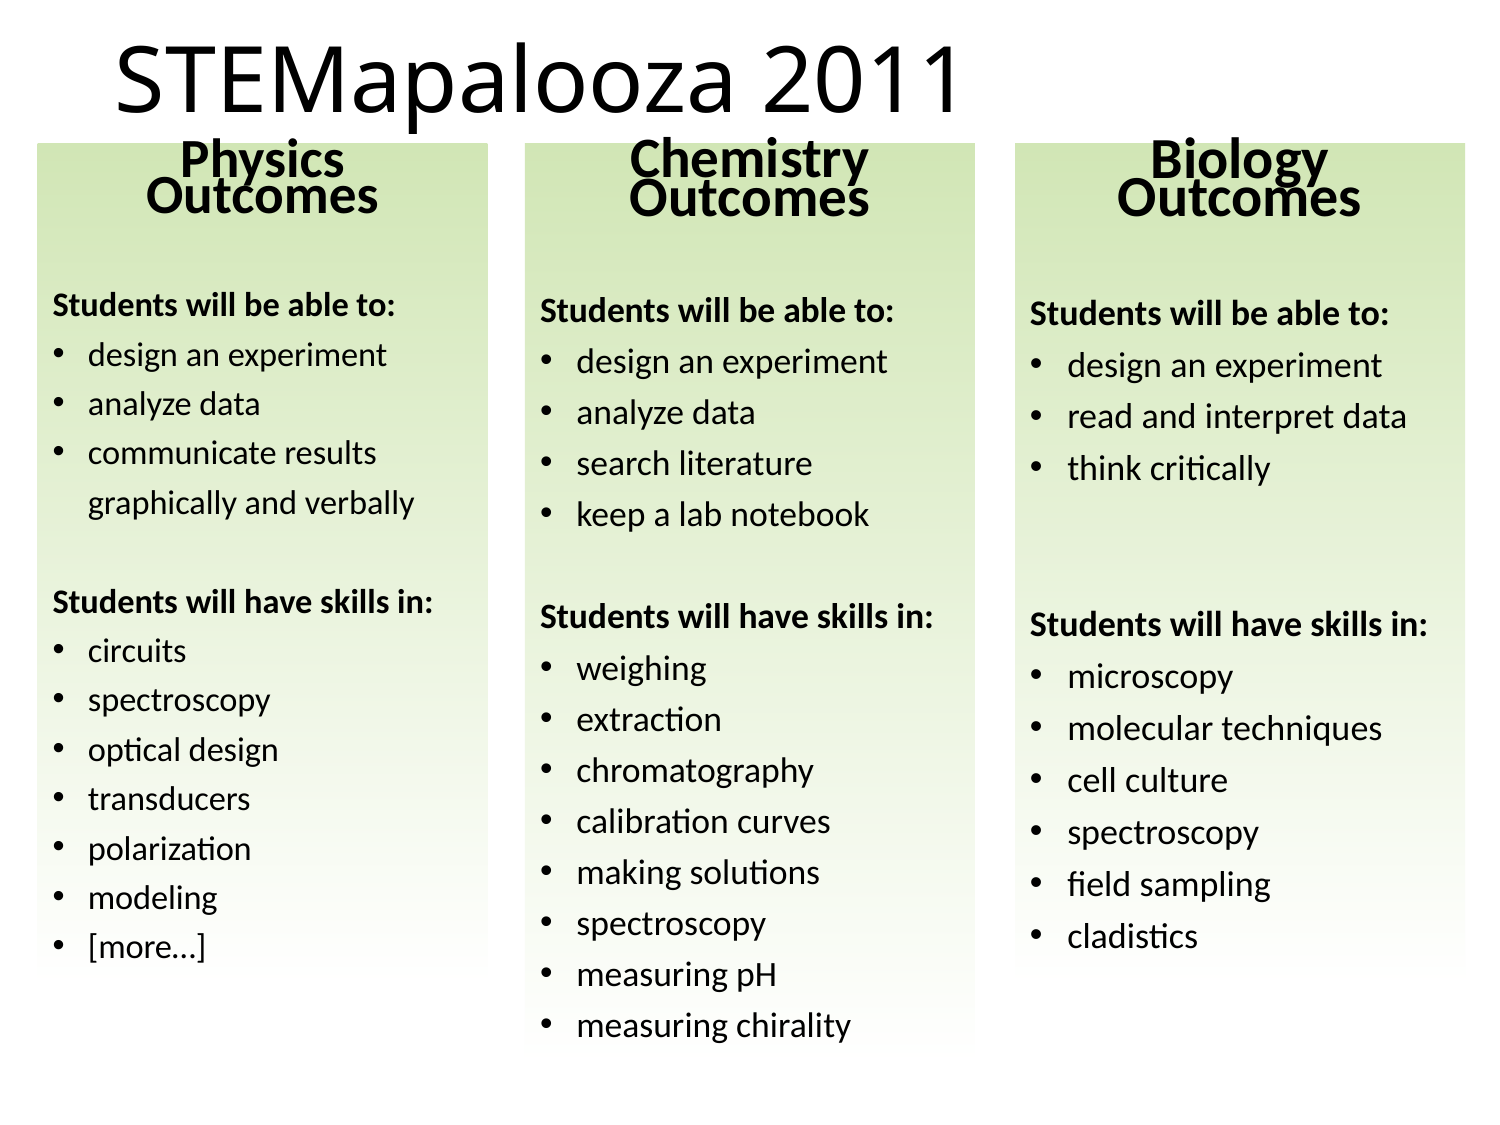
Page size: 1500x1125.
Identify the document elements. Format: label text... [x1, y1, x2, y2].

title STEMapalooza 2011 [99, 37, 1397, 128]
text_box Chemistry Outcomes Students will be able to: design an experiment analyze data search literature keep a lab notebook Students will have skills in: weighing extraction chromatography calibration curves making solutions spectroscopy measuring pH measuring chirality [524, 143, 975, 1063]
list Physics Outcomes Students will be able to: design an experiment analyze data communicate results graphically and verbally Students will have skills in: circuits spectroscopy optical design transducers polarization modeling [more…] [37, 143, 488, 982]
text_box Biology Outcomes Students will be able to: design an experiment read and interpret data think critically Students will have skills in: microscopy molecular techniques cell culture spectroscopy field sampling cladistics [1015, 143, 1466, 982]
